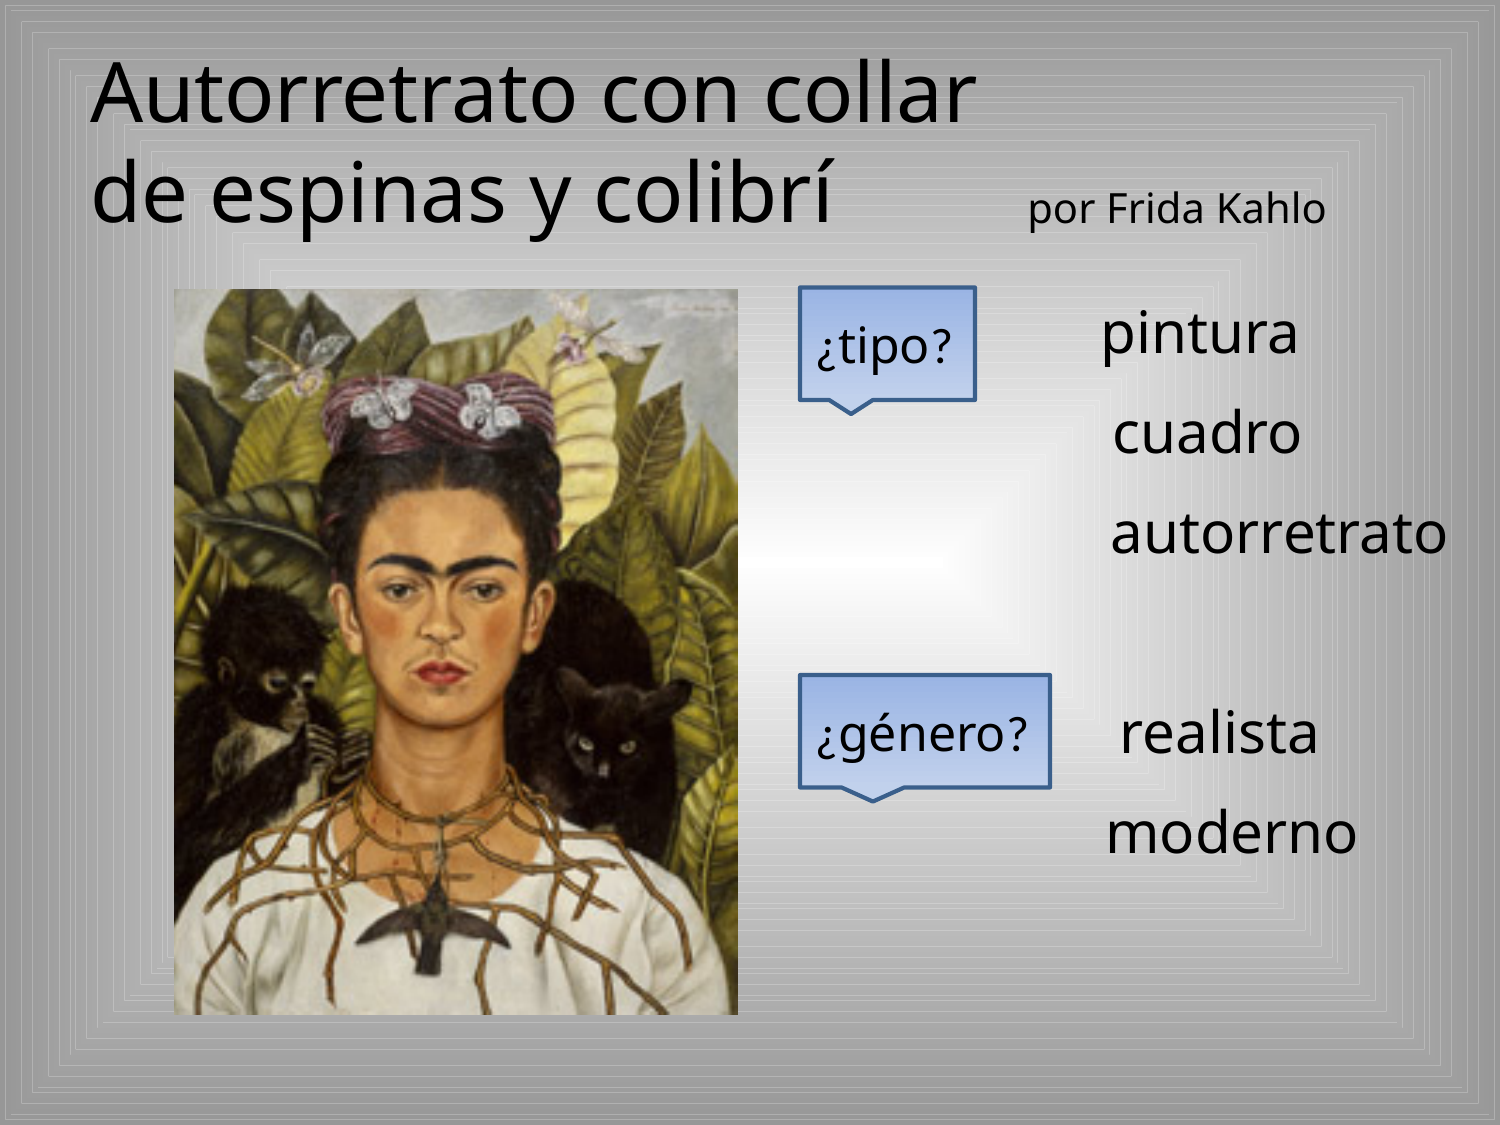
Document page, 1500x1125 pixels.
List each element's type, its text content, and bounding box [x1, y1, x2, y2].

text_box autorretrato [1096, 487, 1464, 573]
text_box ¿género? [797, 672, 1053, 804]
title Autorretrato con collar de espinas y colibrí [75, 45, 1038, 233]
text_box por Frida Kahlo [1012, 174, 1350, 240]
text_box moderno [1090, 787, 1374, 873]
text_box ¿tipo? [797, 285, 978, 416]
text_box pintura [1086, 287, 1315, 373]
picture [174, 288, 738, 1015]
text_box cuadro [1097, 387, 1318, 473]
text_box realista [1105, 687, 1336, 773]
